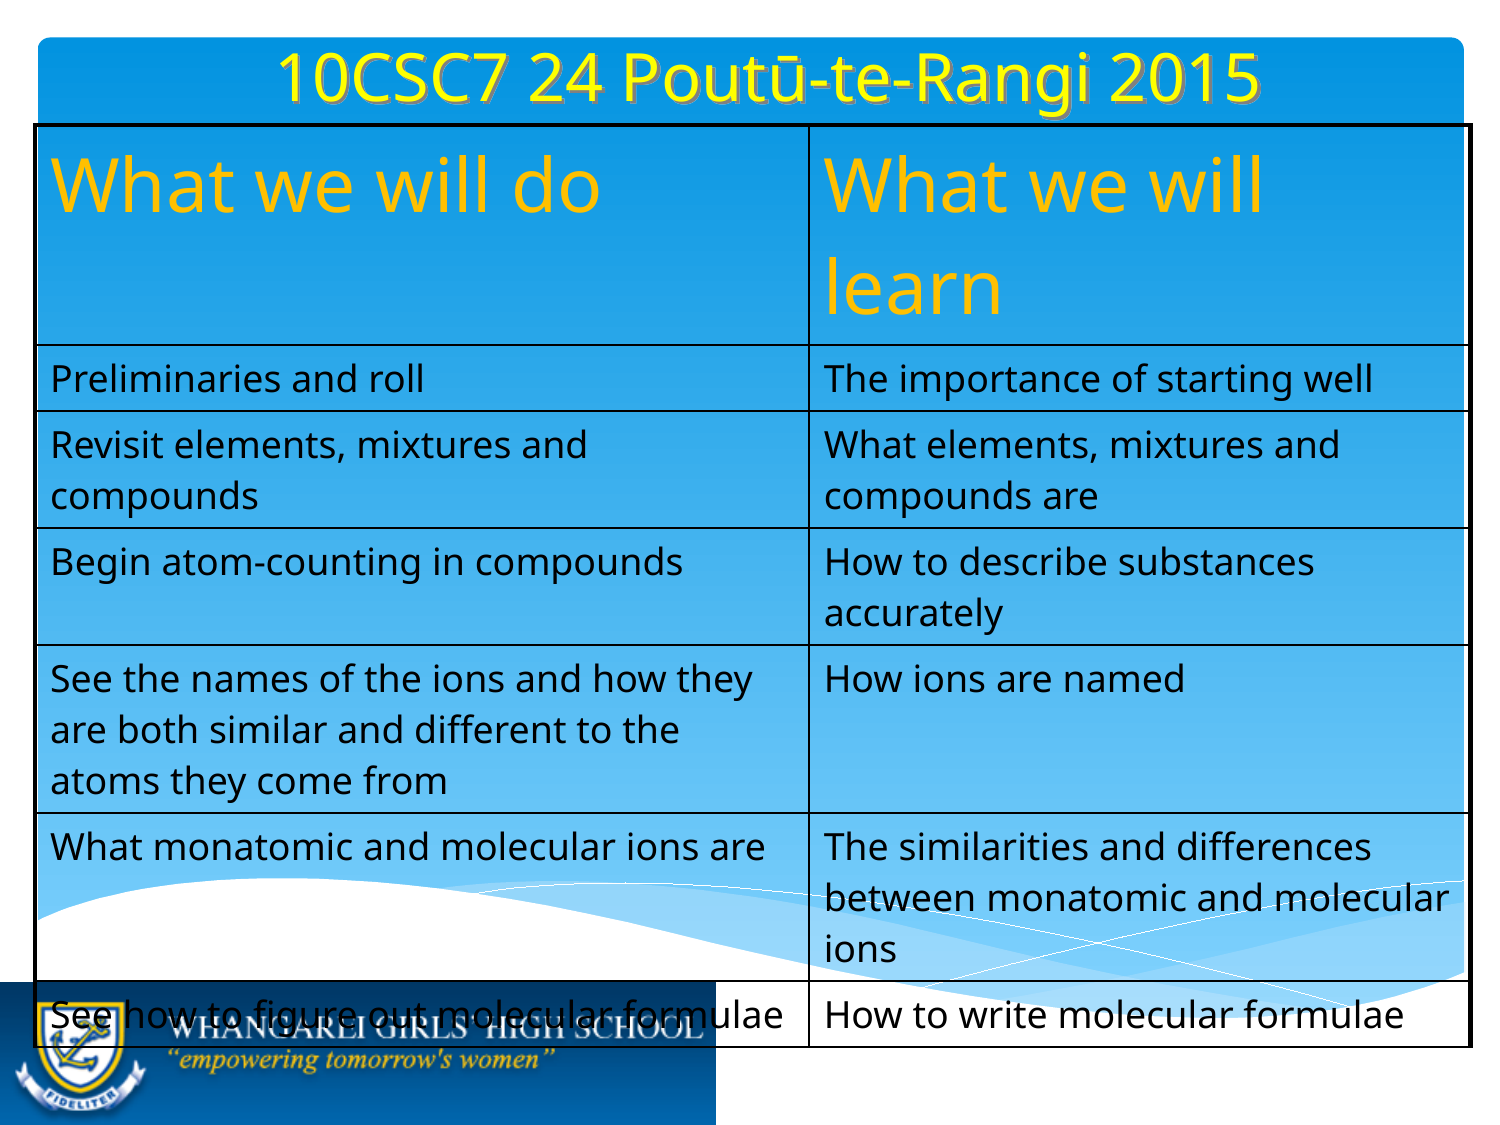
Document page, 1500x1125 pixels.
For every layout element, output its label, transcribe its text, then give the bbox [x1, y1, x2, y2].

table_cell See how to figure out molecular formulae [717, 982, 808, 1046]
table_cell The importance of starting well [810, 346, 1468, 410]
table_cell What elements, mixtures and compounds are [810, 412, 1468, 527]
table_cell See the names of the ions and how they are both similar and different to the atoms they come from [37, 646, 808, 812]
table_cell Revisit elements, mixtures and compounds [37, 412, 808, 527]
table_cell Begin atom-counting in compounds [37, 529, 808, 644]
table_header What we will learn [810, 127, 1468, 344]
table_cell How to describe substances accurately [810, 529, 1468, 644]
table_cell How to write molecular formulae [810, 982, 1468, 1046]
table_cell Preliminaries and roll [37, 346, 808, 410]
table_cell The similarities and differences between monatomic and molecular ions [810, 814, 1468, 980]
table_cell How ions are named [810, 646, 1468, 812]
table_cell What monatomic and molecular ions are [37, 814, 808, 980]
text_box 10CSC7 24 Poutū-te-Rangi 2015 [162, 24, 1375, 123]
table_header What we will do [37, 127, 808, 344]
picture [0, 982, 716, 1125]
